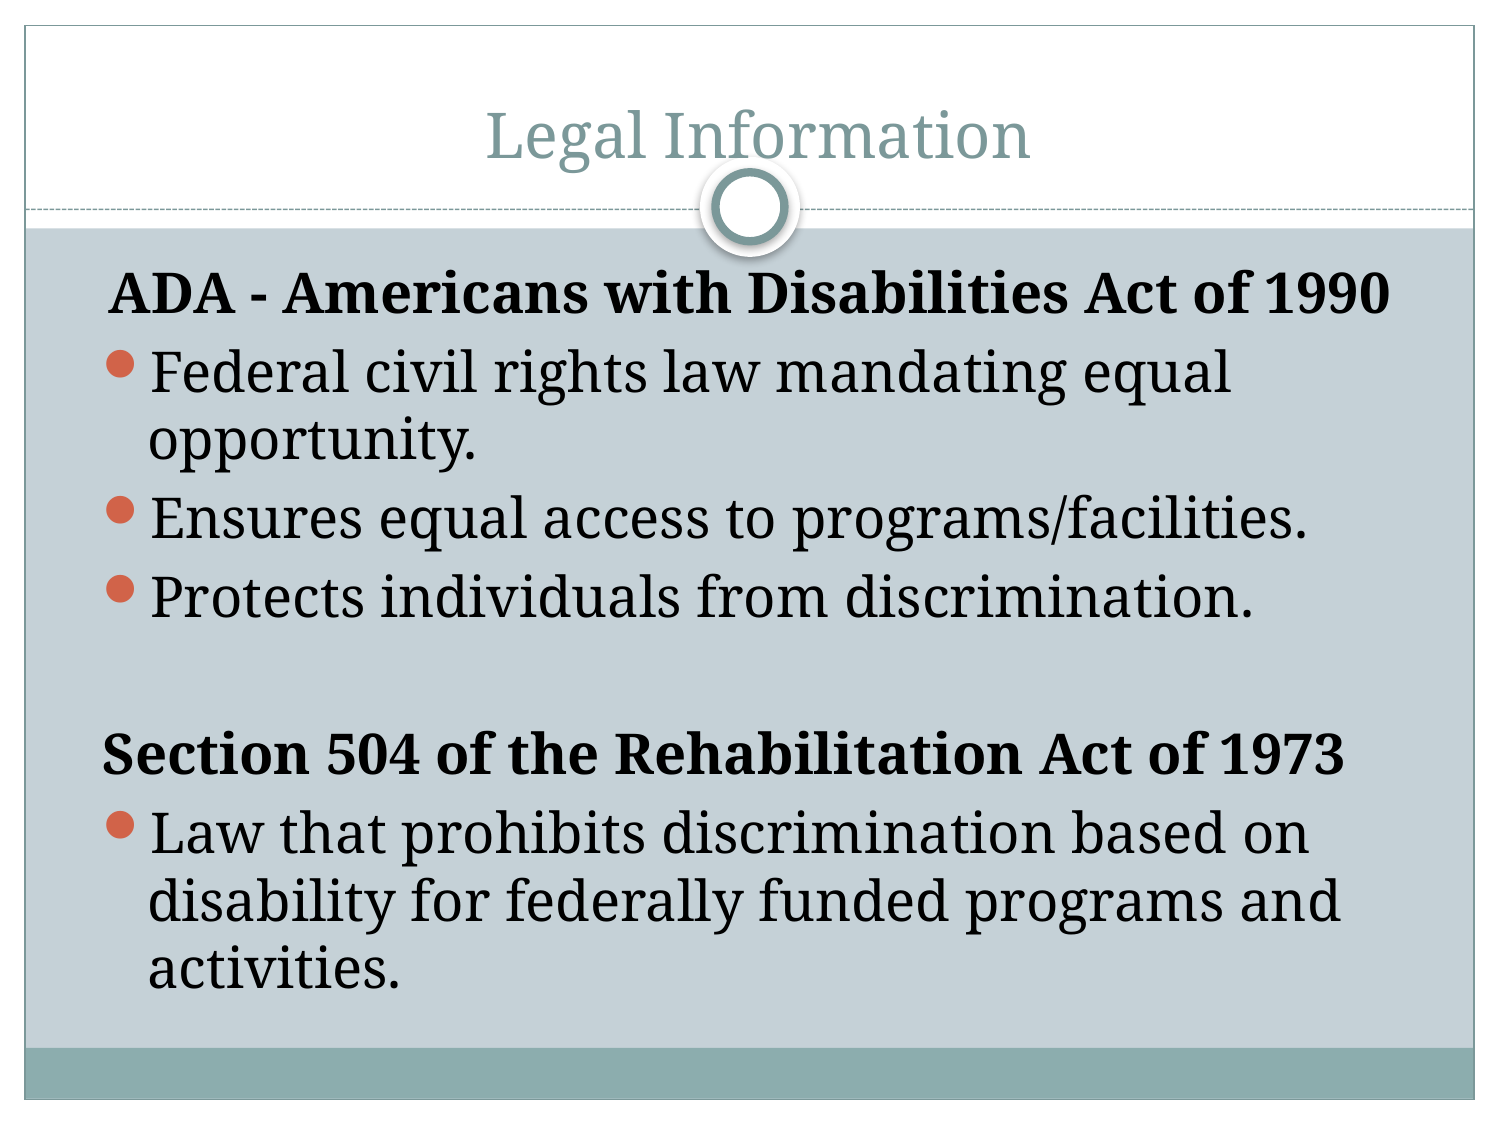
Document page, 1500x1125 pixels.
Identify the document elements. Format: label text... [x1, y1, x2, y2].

list ADA - Americans with Disabilities Act of 1990 Federal civil rights law mandating equal opportunity. Ensures equal access to programs/facilities. Protects individuals from discrimination. Section 504 of the Rehabilitation Act of 1973 Law that prohibits discrimination based on disability for federally funded programs and activities. [87, 249, 1413, 1050]
title Legal Information [187, 87, 1331, 179]
